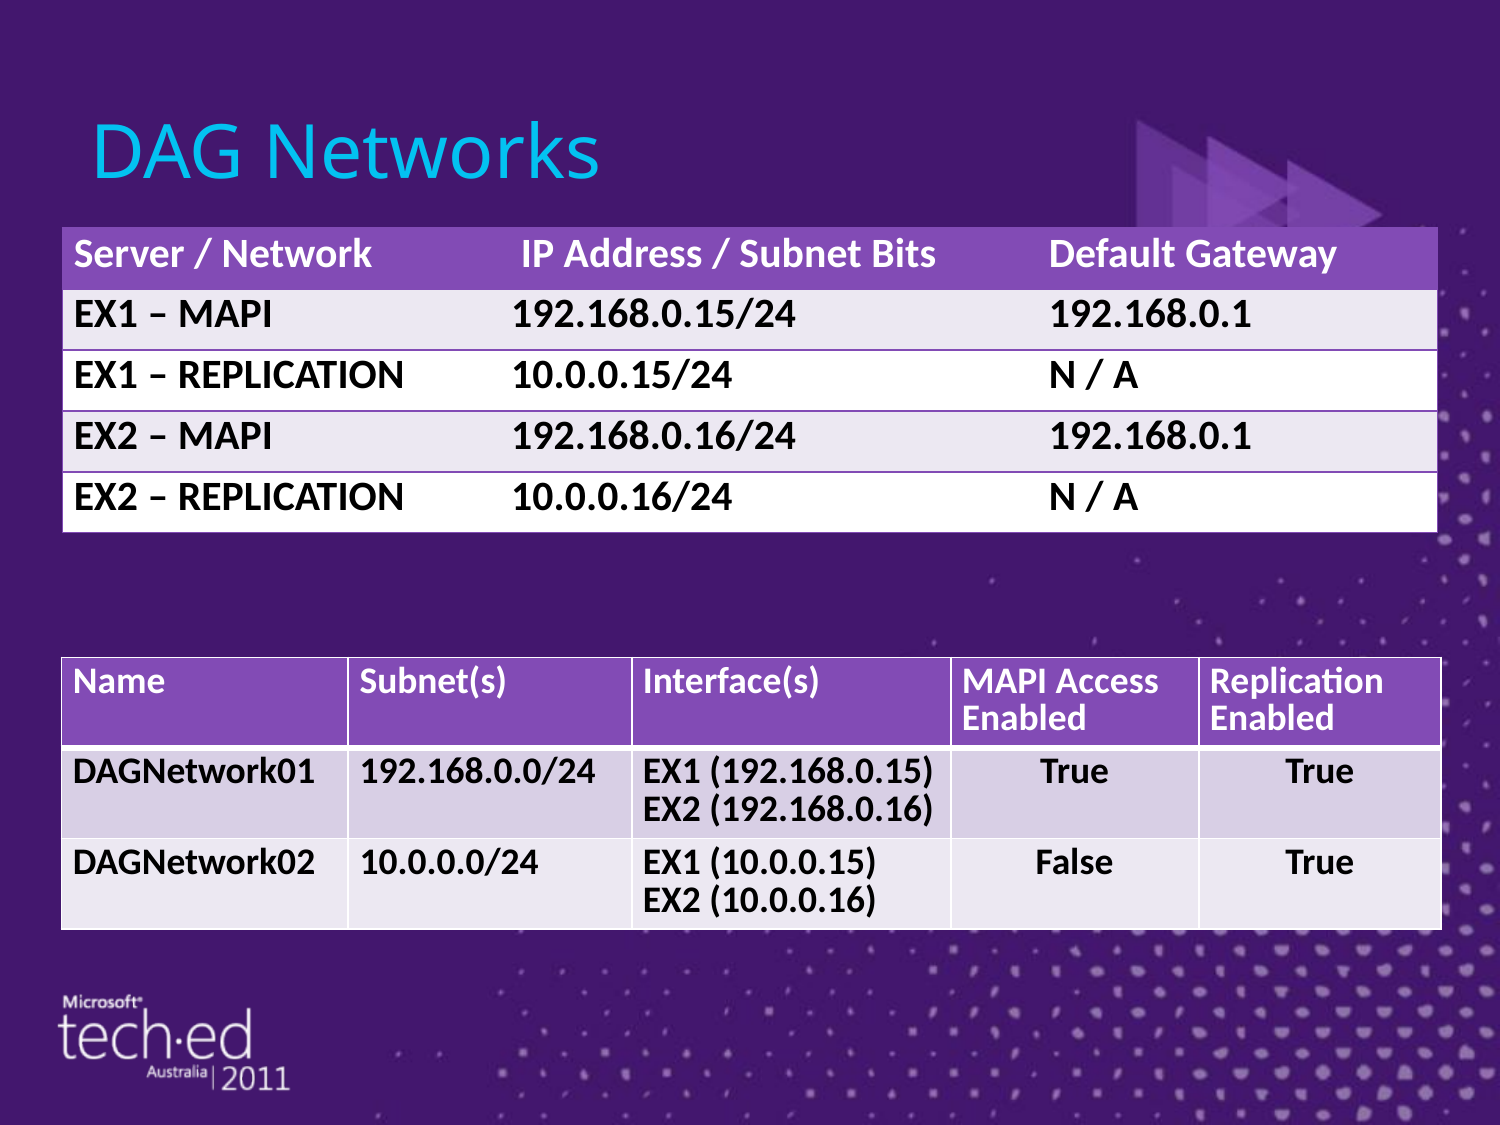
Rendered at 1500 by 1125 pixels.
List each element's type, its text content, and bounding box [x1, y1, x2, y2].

table_header Name [62, 658, 347, 745]
table_cell 10.0.0.16/24 [500, 473, 1037, 532]
table_cell DAGNetwork01 [62, 751, 347, 838]
table_cell 192.168.0.1 [1037, 412, 1437, 471]
table_cell N / A [1037, 473, 1437, 532]
table_cell EX1 (192.168.0.15) EX2 (192.168.0.16) [633, 751, 950, 838]
table_header MAPI Access Enabled [952, 658, 1198, 745]
table_cell False [952, 839, 1198, 928]
title DAG Networks [75, 54, 1425, 227]
table_cell EX1 – REPLICATION [63, 351, 500, 410]
table_cell EX1 – MAPI [63, 290, 500, 349]
table_cell N / A [1037, 351, 1437, 410]
table_header Server / Network [63, 229, 500, 288]
table_header Subnet(s) [349, 658, 631, 745]
table_cell True [952, 751, 1198, 838]
table_header Interface(s) [633, 658, 950, 745]
table_cell 10.0.0.0/24 [349, 839, 631, 928]
table_cell True [1200, 839, 1440, 928]
table_cell 192.168.0.0/24 [349, 751, 631, 838]
table_header IP Address / Subnet Bits [500, 229, 1037, 288]
table_cell 192.168.0.1 [1037, 290, 1437, 349]
table_cell 192.168.0.15/24 [500, 290, 1037, 349]
table_cell 192.168.0.16/24 [500, 412, 1037, 471]
table_cell True [1200, 751, 1440, 838]
table_cell DAGNetwork02 [62, 839, 347, 928]
picture [0, 0, 1500, 1125]
table_cell EX2 – REPLICATION [63, 473, 500, 532]
table_cell EX2 – MAPI [63, 412, 500, 471]
table_cell EX1 (10.0.0.15) EX2 (10.0.0.16) [633, 839, 950, 928]
table_header Default Gateway [1037, 229, 1437, 288]
table_header Replication Enabled [1200, 658, 1440, 745]
table_cell 10.0.0.15/24 [500, 351, 1037, 410]
